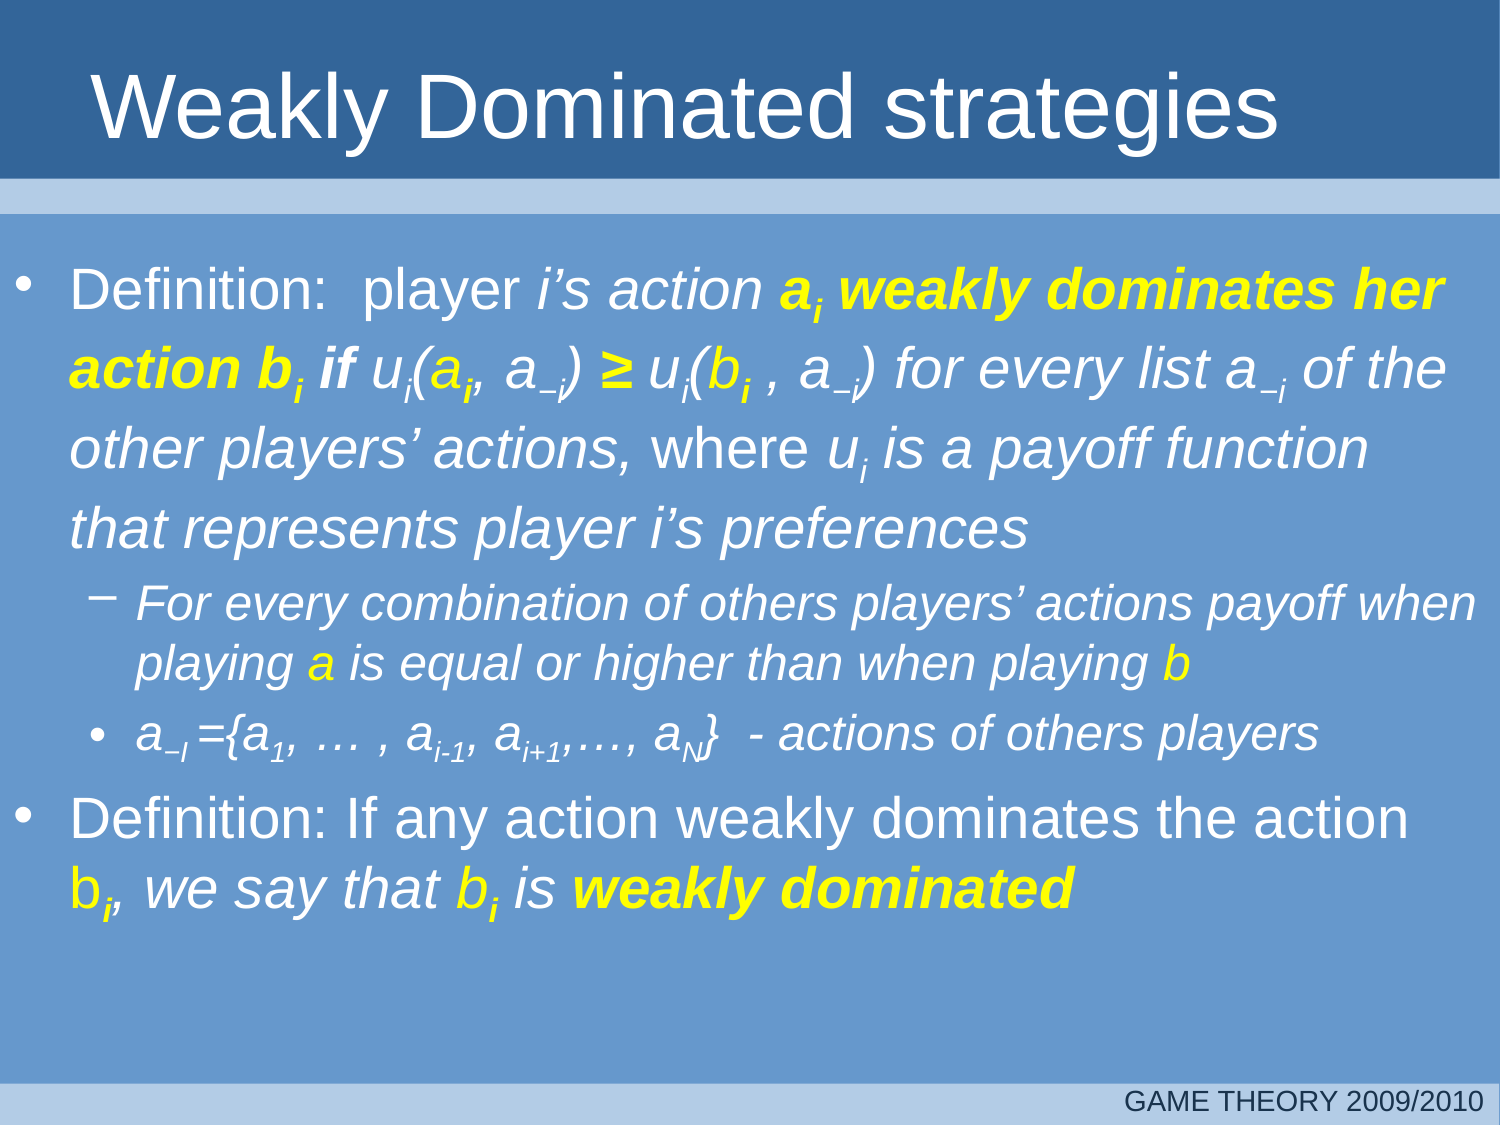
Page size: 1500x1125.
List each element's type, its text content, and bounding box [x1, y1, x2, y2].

title Weakly Dominated strategies [74, 42, 1436, 162]
text_box GAME THEORY 2009/2010 [1109, 1075, 1500, 1125]
list Definition: player i’s action ai weakly dominates her action bi if ui(ai, a−i) ≥ ui(bi , a−i) for every list a−i of the other players’ actions, where ui is a payoff function that represents player i’s preferences For every combination of others players’ actions payoff when playing a is equal or higher than when playing b a−I ={a1, … , ai-1, ai+1,…, aN} - actions of others players Definition: If any action weakly dominates the action bi, we say that bi is weakly dominated [0, 243, 1499, 1000]
